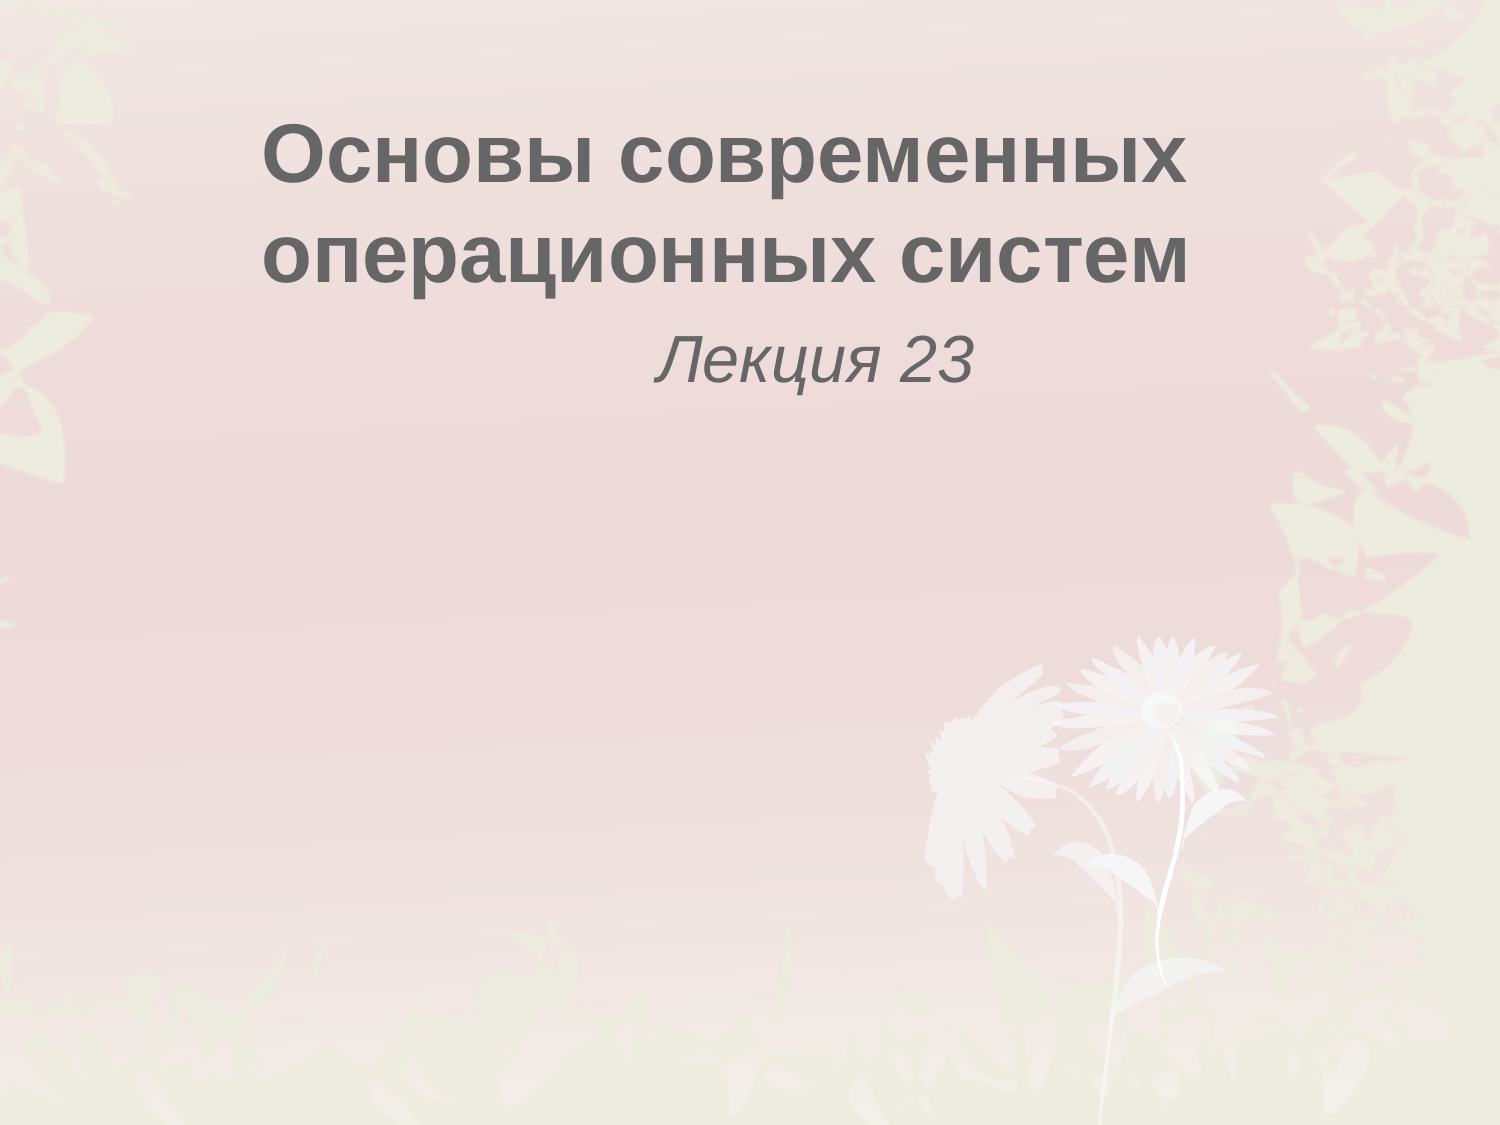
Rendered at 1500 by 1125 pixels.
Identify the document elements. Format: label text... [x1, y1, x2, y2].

title Основы современных операционных систем Лекция 23 [37, 54, 1500, 445]
picture [0, 0, 1500, 1125]
